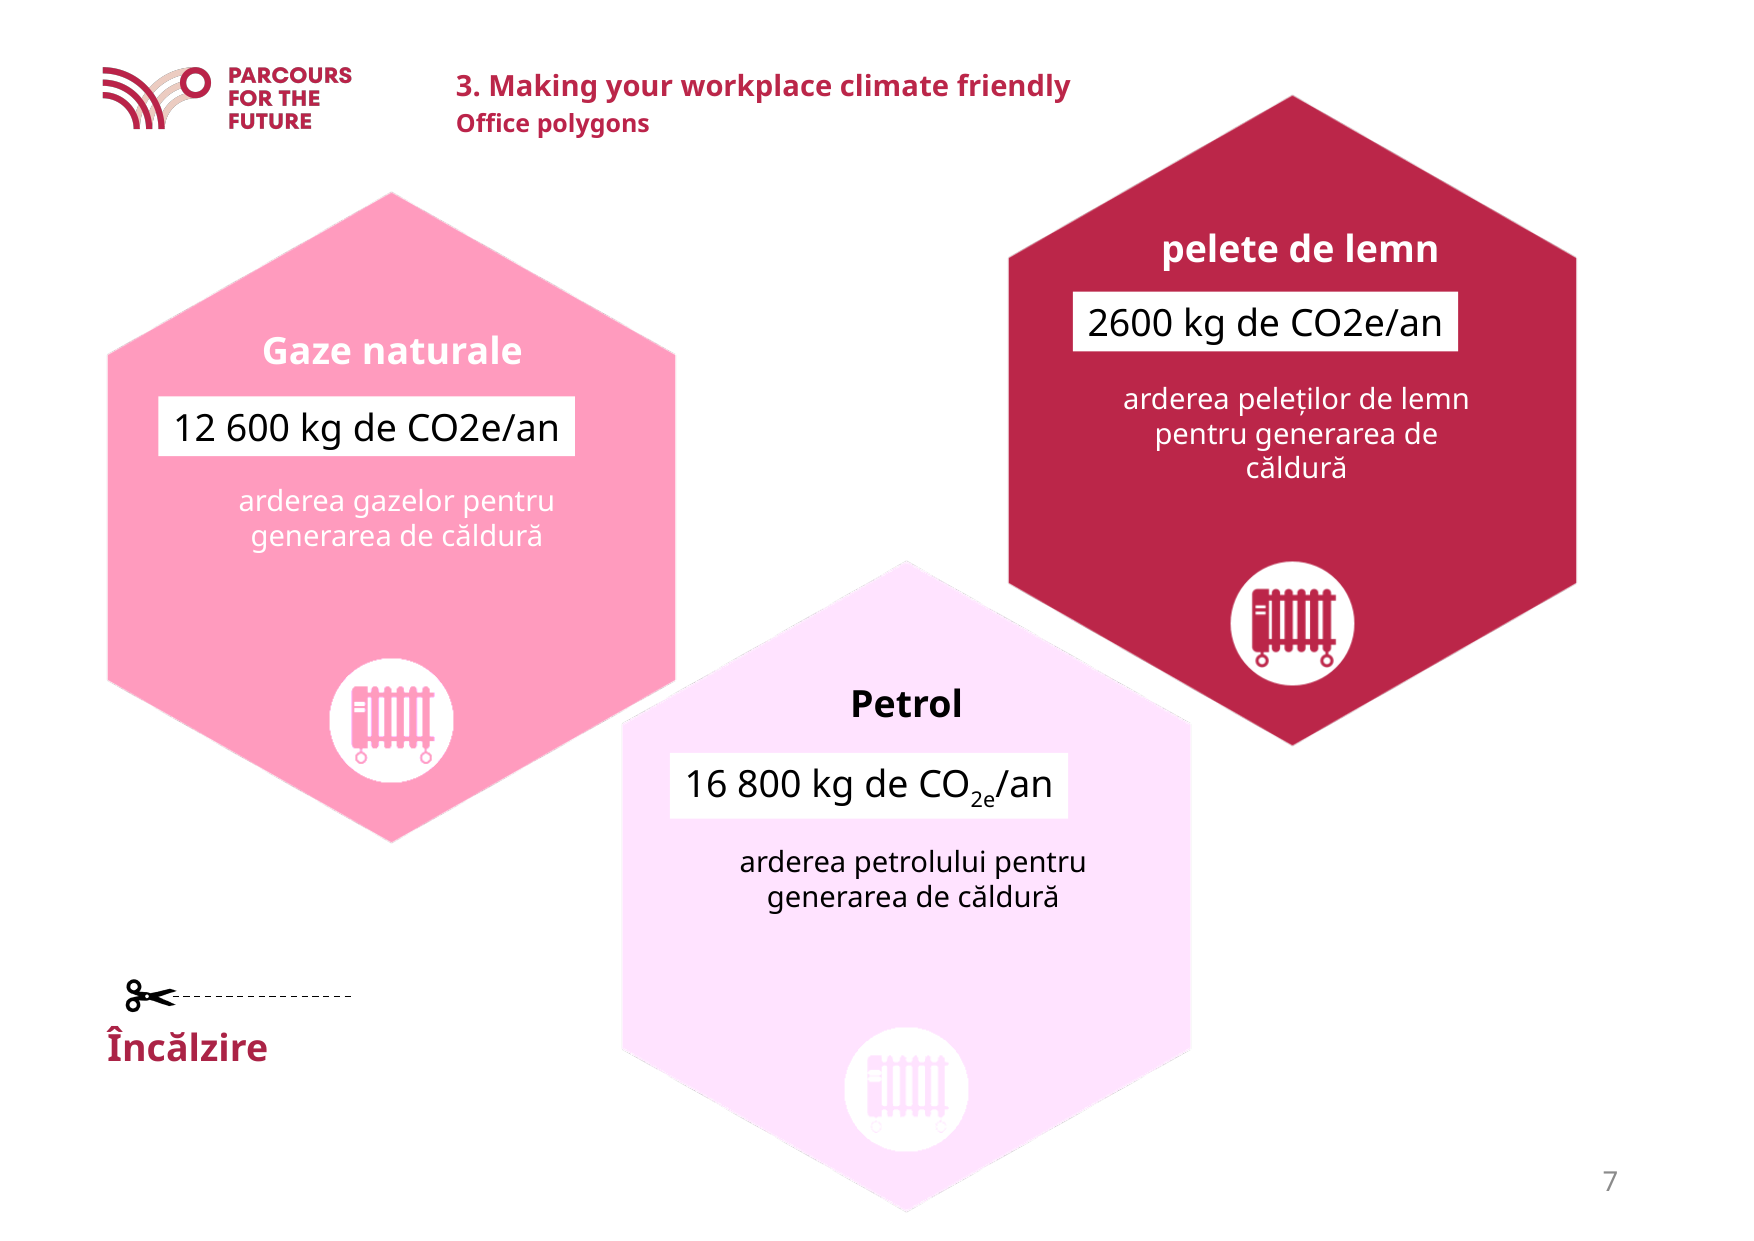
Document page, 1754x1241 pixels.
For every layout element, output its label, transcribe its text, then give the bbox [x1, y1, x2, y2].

slide_number 7 [1312, 1149, 1634, 1216]
text_box Încălzire [92, 1016, 284, 1077]
picture [108, 956, 190, 1037]
picture [0, 14, 1698, 1241]
